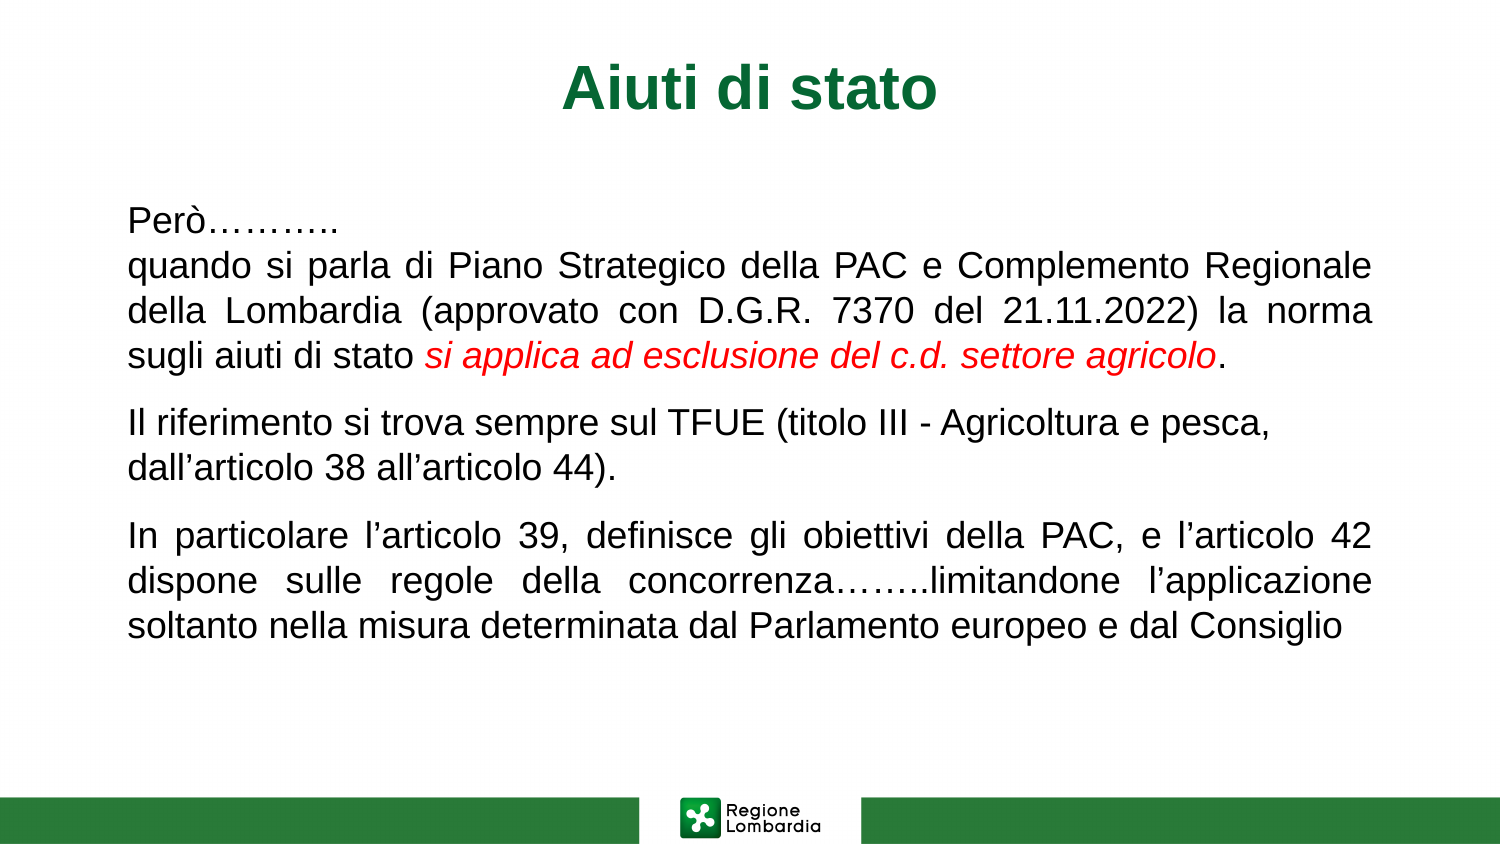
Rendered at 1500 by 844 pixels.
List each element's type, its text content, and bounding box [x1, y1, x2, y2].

subtitle Però……….. quando si parla di Piano Strategico della PAC e Complemento Regionale della Lombardia (approvato con D.G.R. 7370 del 21.11.2022) la norma sugli aiuti di stato si applica ad esclusione del c.d. settore agricolo. Il riferimento si trova sempre sul TFUE (titolo III - Agricoltura e pesca, dall’articolo 38 all’articolo 44). In particolare l’articolo 39, definisce gli obiettivi della PAC, e l’articolo 42 dispone sulle regole della concorrenza……..limitandone l’applicazione soltanto nella misura determinata dal Parlamento europeo e dal Consiglio [112, 188, 1388, 732]
picture [0, 0, 1500, 844]
title Aiuti di stato [112, 30, 1388, 139]
